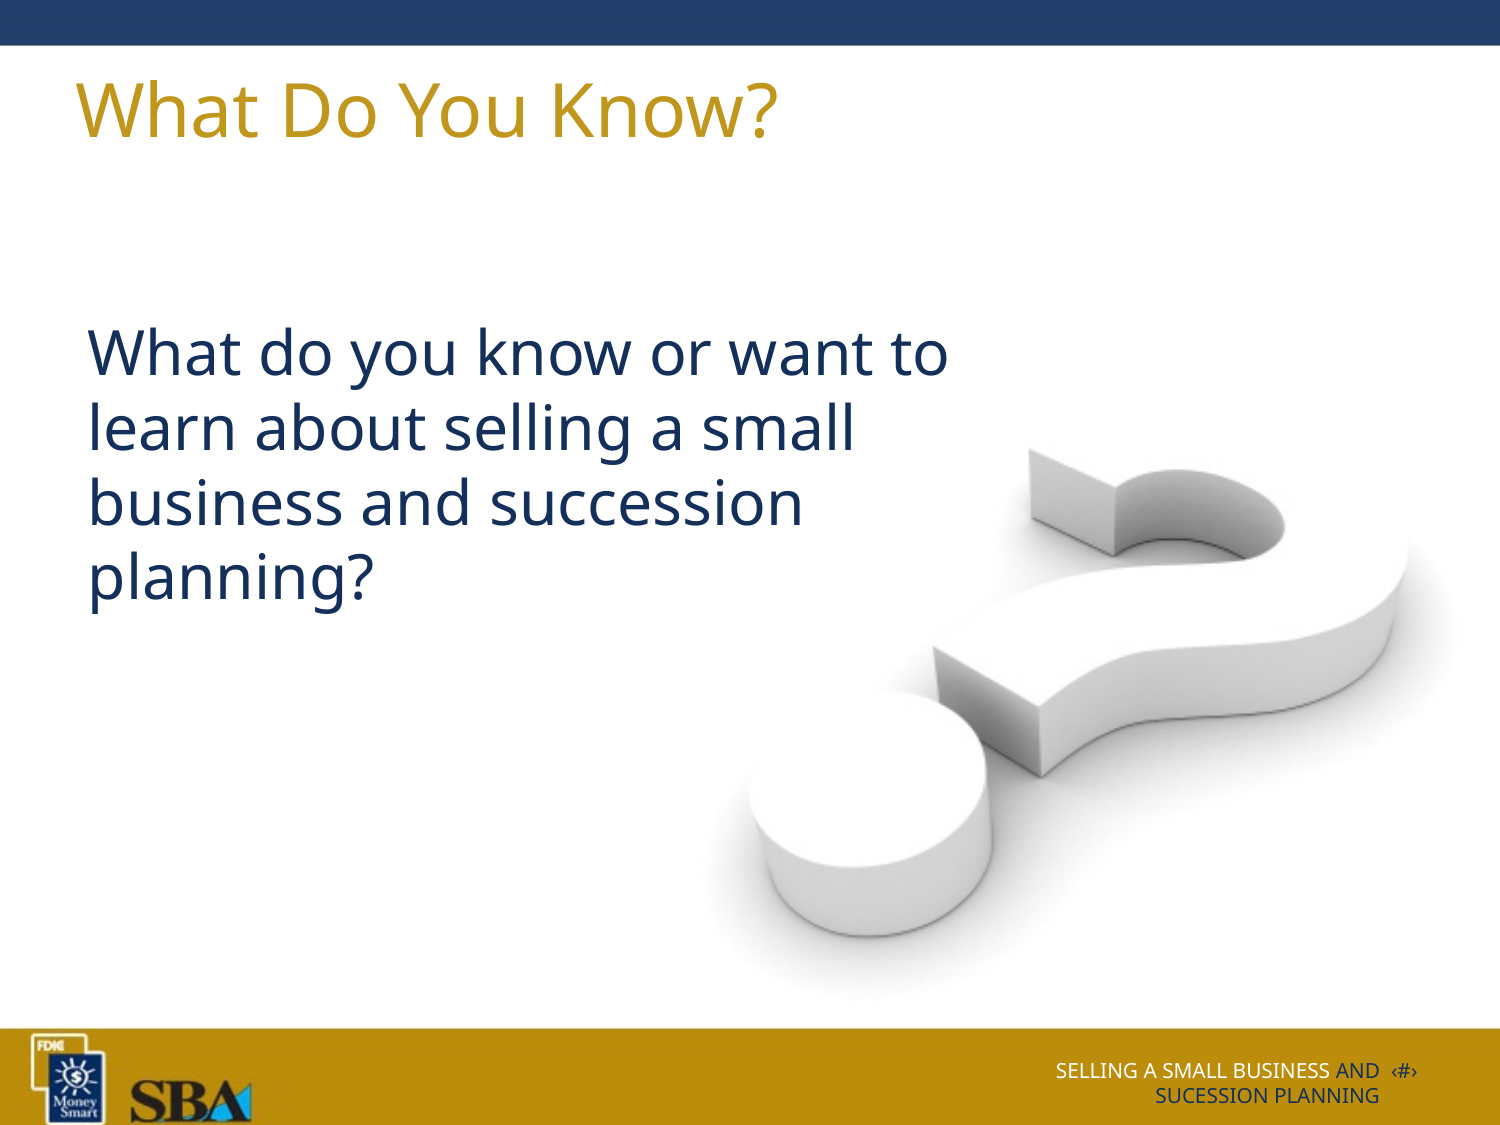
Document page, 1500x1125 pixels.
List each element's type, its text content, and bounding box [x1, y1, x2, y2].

title What Do You Know? [74, 61, 1426, 163]
picture [0, 0, 1500, 1125]
list What do you know or want to learn about selling a small business and succession planning? [86, 211, 1051, 713]
